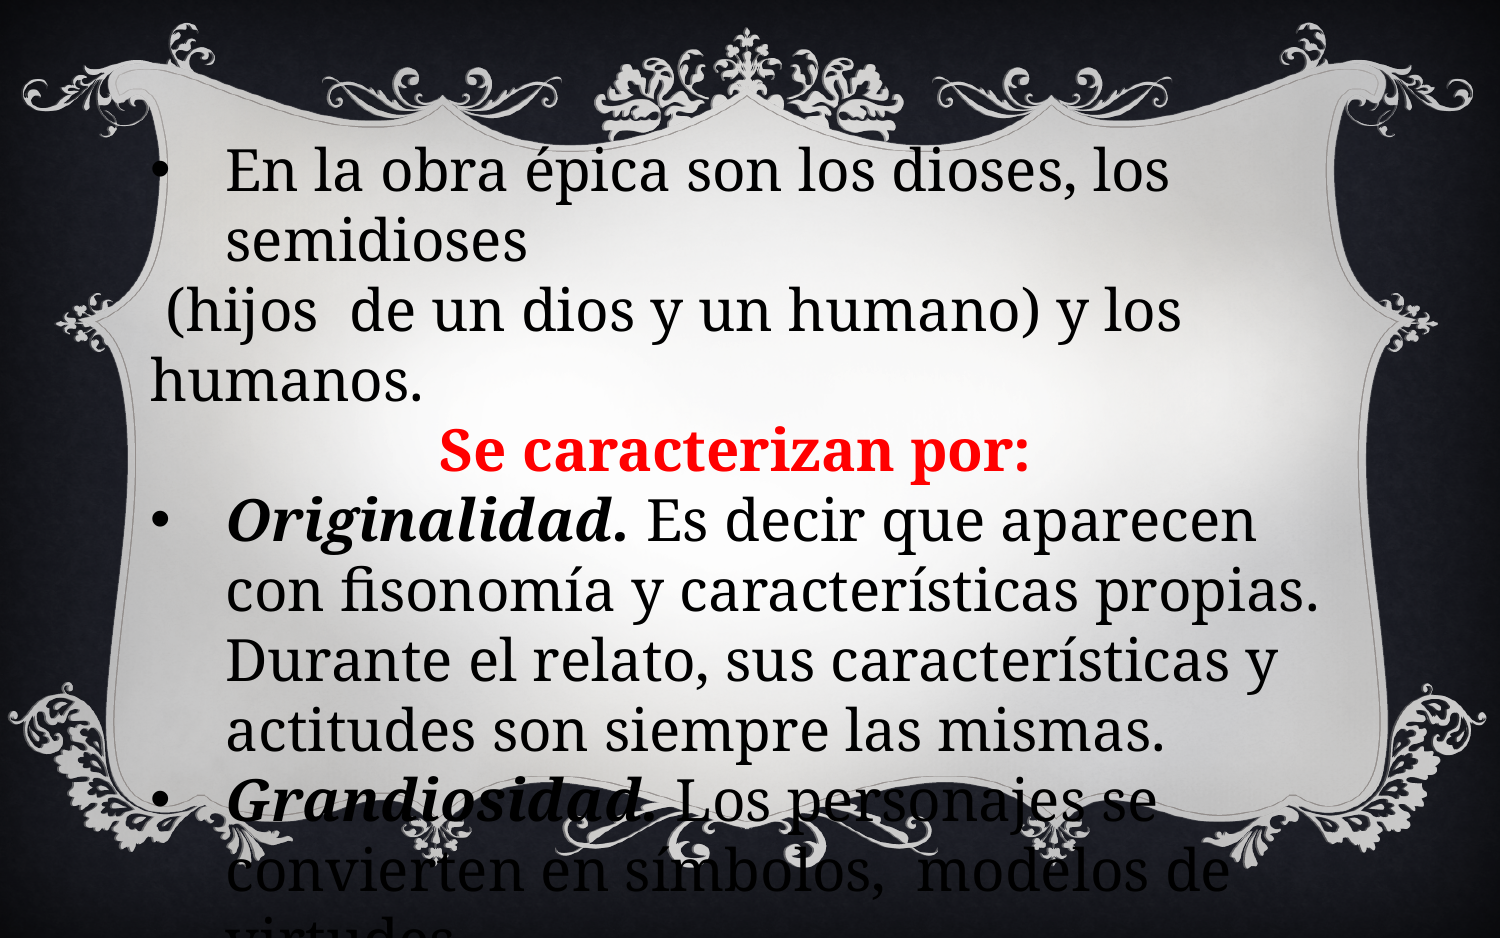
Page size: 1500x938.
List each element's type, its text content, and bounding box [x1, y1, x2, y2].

text_box En la obra épica son los dioses, los semidioses (hijos de un dios y un humano) y los humanos. Se caracterizan por: Originalidad. Es decir que aparecen con fisonomía y características propias. Durante el relato, sus características y actitudes son siempre las mismas. Grandiosidad. Los personajes se convierten en símbolos, modelos de virtudes. [135, 126, 1336, 938]
picture [0, 0, 1500, 938]
